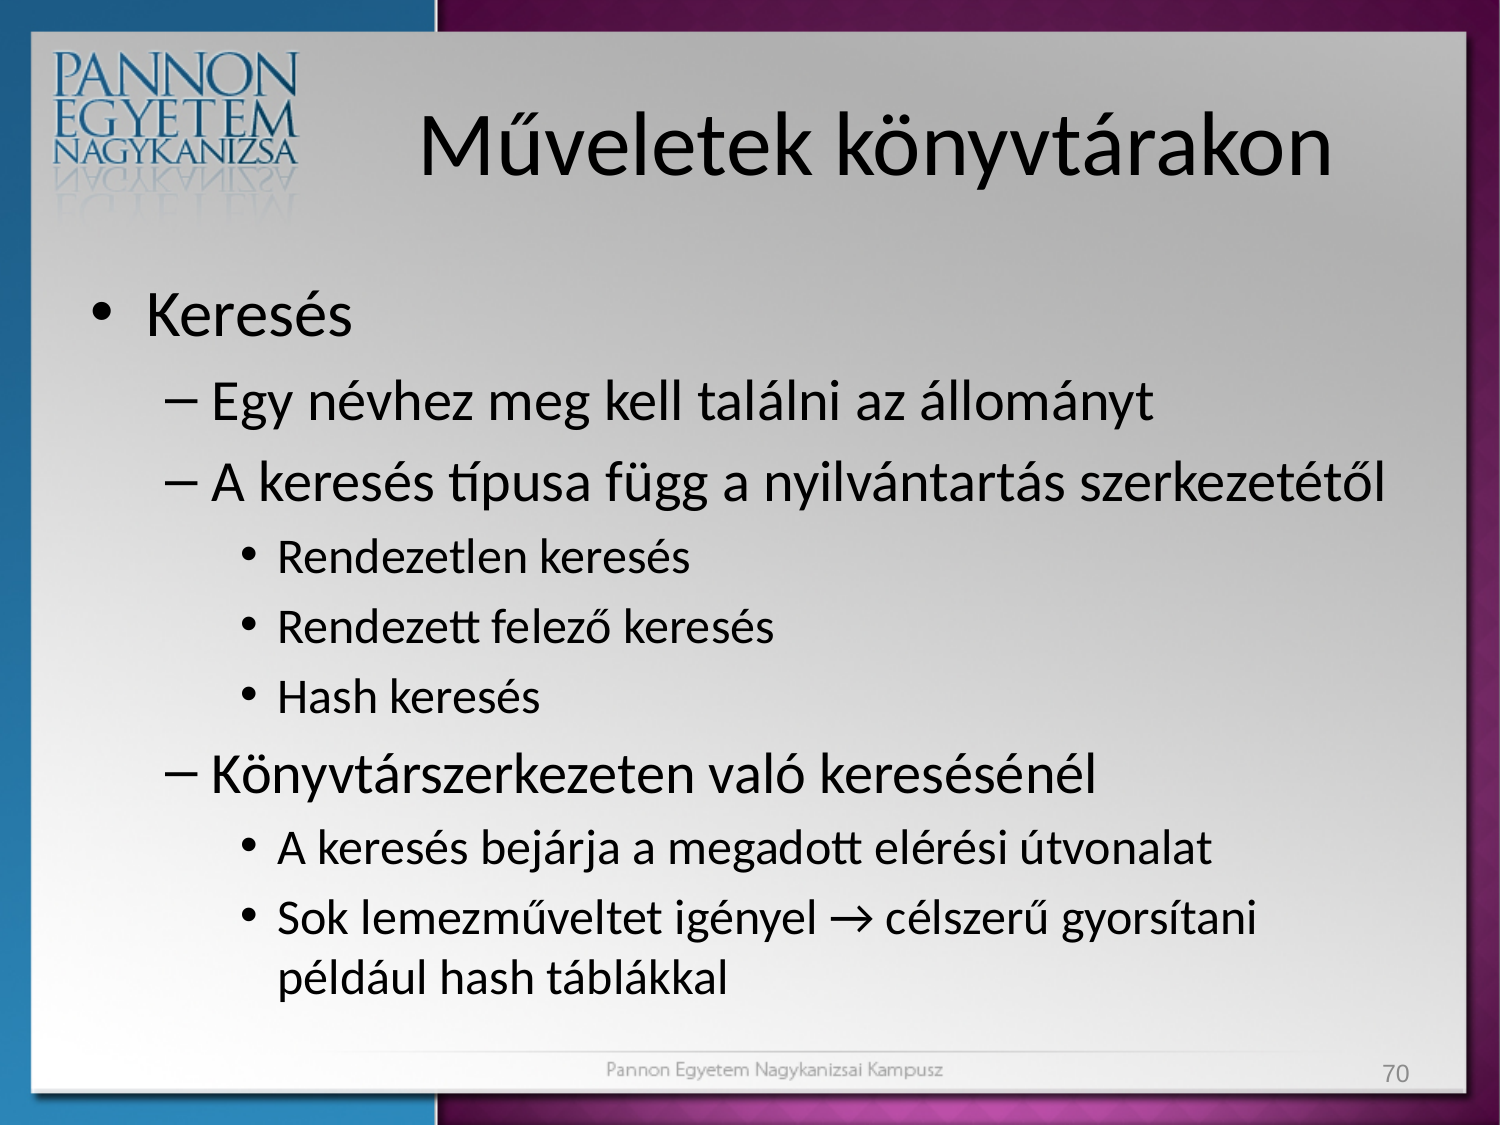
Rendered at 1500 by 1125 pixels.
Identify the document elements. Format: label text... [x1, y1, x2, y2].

title Műveletek könyvtárakon [328, 45, 1425, 233]
picture [0, 0, 1500, 1125]
slide_number 70 [1074, 1042, 1425, 1103]
list Keresés Egy névhez meg kell találni az állományt A keresés típusa függ a nyilvántartás szerkezetétől Rendezetlen keresés Rendezett felező keresés Hash keresés Könyvtárszerkezeten való keresésénél A keresés bejárja a megadott elérési útvonalat Sok lemezműveltet igényel → célszerű gyorsítani például hash táblákkal [75, 262, 1425, 1038]
